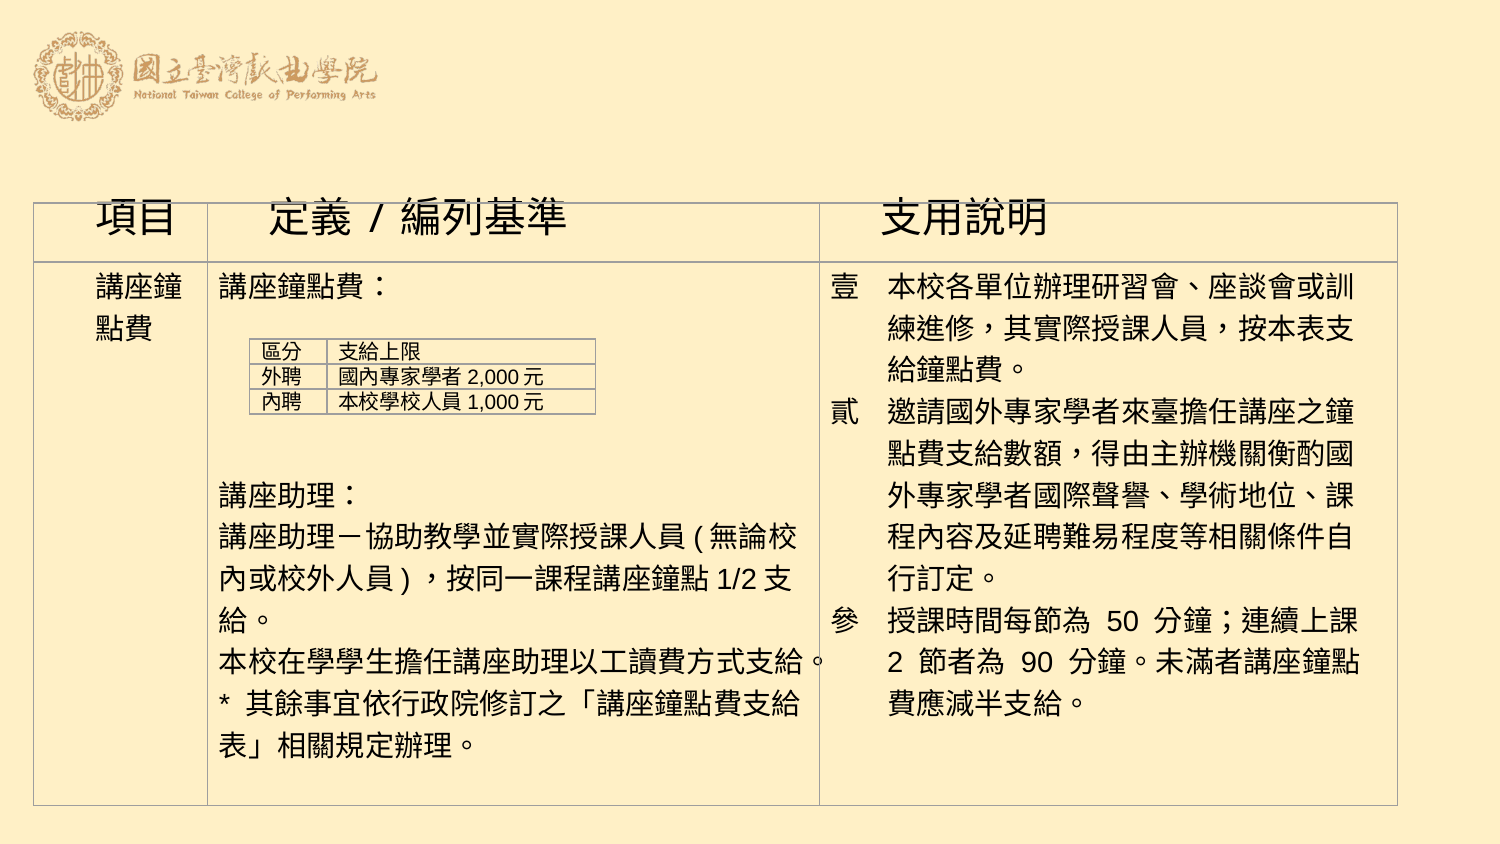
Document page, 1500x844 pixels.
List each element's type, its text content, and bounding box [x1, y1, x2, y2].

table_header 定義/編列基準 [208, 204, 819, 261]
table_header 區分 [250, 340, 326, 363]
picture [24, 28, 387, 125]
table_cell 本校各單位辦理研習會、座談會或訓練進修，其實際授課人員，按本表支給鐘點費。 邀請國外專家學者來臺擔任講座之鐘點費支給數額，得由主辦機關衡酌國外專家學者國際聲譽、學術地位、課程內容及延聘難易程度等相關條件自行訂定。 授課時間每節為 50 分鐘；連續上課 2 節者為 90 分鐘。未滿者講座鐘點費應減半支給。 [820, 263, 1397, 805]
table_header 項目 [34, 204, 207, 261]
table_cell 講座鐘點費 [34, 263, 207, 805]
table_cell 內聘 [250, 390, 326, 413]
table_header 支用說明 [820, 204, 1397, 261]
table_header 支給上限 [328, 340, 595, 363]
table_cell 外聘 [250, 365, 326, 388]
table_cell 講座鐘點費： 講座助理： 講座助理－協助教學並實際授課人員(無論校內或校外人員)，按同一課程講座鐘點1/2支給。 本校在學學生擔任講座助理以工讀費方式支給。 * 其餘事宜依行政院修訂之「講座鐘點費支給表」相關規定辦理。 [208, 263, 819, 805]
table_cell 國內專家學者2,000元 [328, 365, 595, 388]
table_cell 本校學校人員1,000元 [328, 390, 595, 413]
